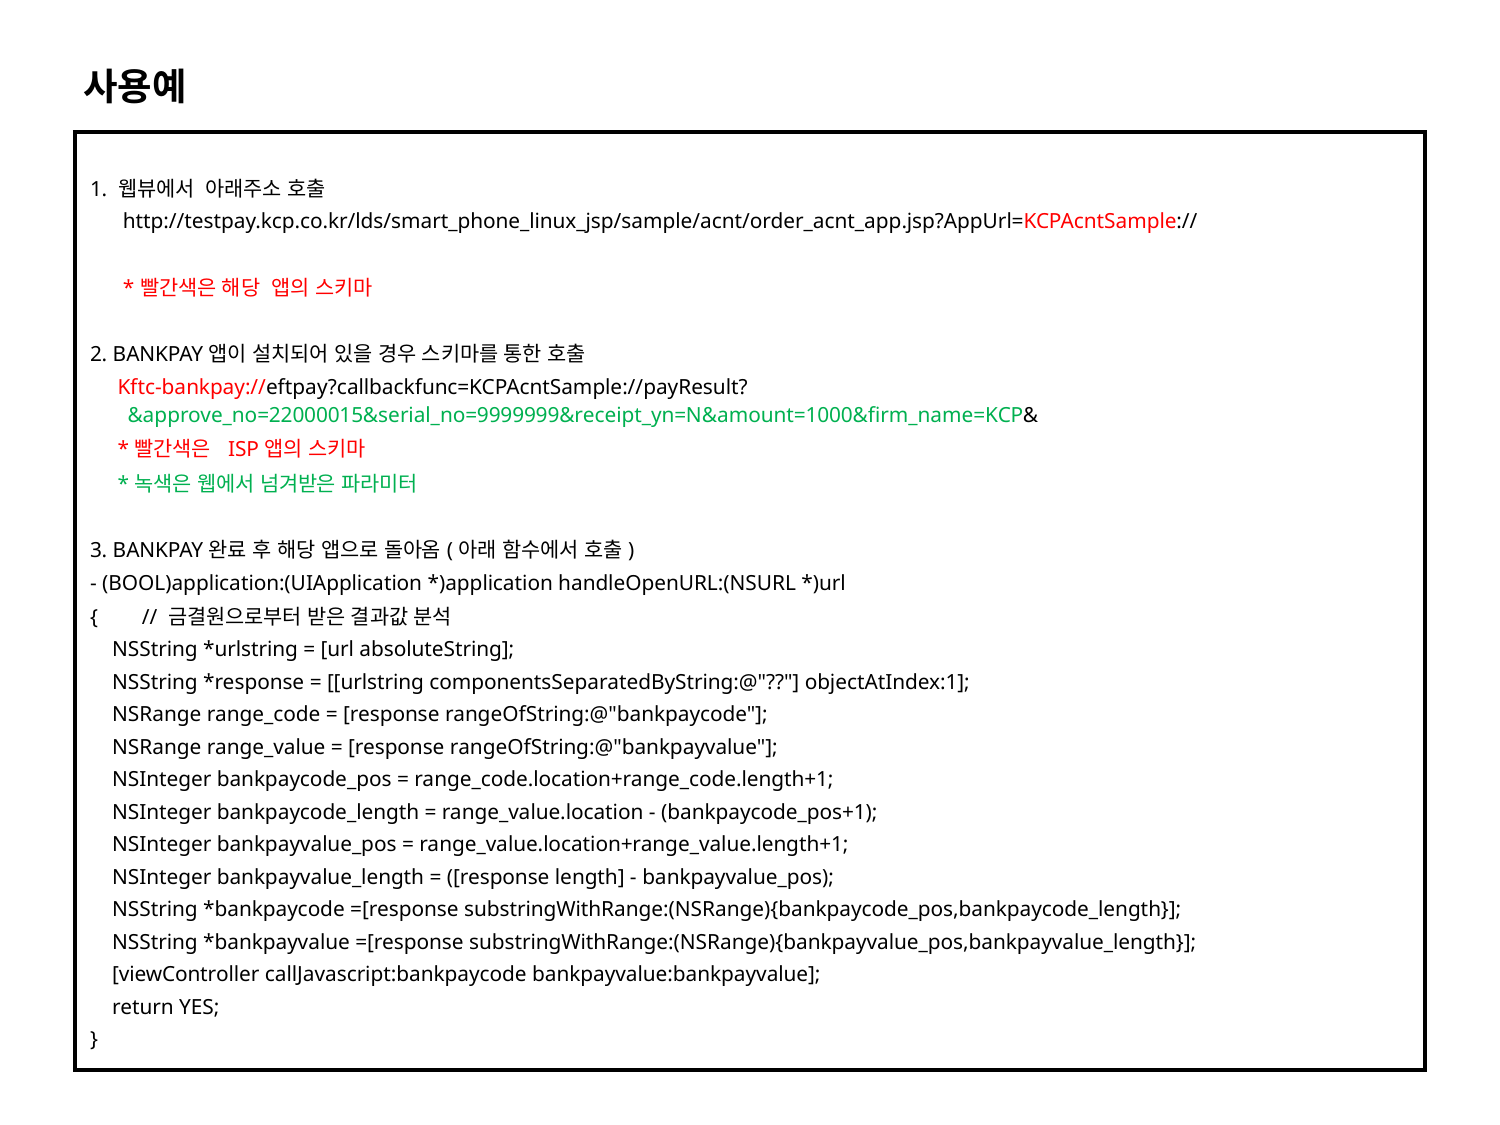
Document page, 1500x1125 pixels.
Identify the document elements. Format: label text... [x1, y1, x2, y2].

text_box 사용예 [51, 55, 202, 116]
table_header 1. 웹뷰에서 아래주소 호출 http://testpay.kcp.co.kr/lds/smart_phone_linux_jsp/sample/acnt/order_acnt_app.jsp?AppUrl=KCPAcntSample:// *빨간색은 해당 앱의 스키마 2. BANKPAY앱이 설치되어 있을 경우 스키마를 통한 호출 Kftc-bankpay://eftpay?callbackfunc=KCPAcntSample://payResult?&approve_no=22000015&serial_no=9999999&receipt_yn=N&amount=1000&firm_name=KCP& *빨간색은 ISP앱의 스키마 *녹색은 웹에서 넘겨받은 파라미터 3. BANKPAY완료 후 해당 앱으로 돌아옴(아래 함수에서 호출) - (BOOL)application:(UIApplication *)application handleOpenURL:(NSURL *)url { // 금결원으로부터 받은 결과값 분석 NSString *urlstring = [url absoluteString]; NSString *response = [[urlstring componentsSeparatedByString:@"??"] objectAtIndex:1]; NSRange range_code = [response rangeOfString:@"bankpaycode"]; NSRange range_value = [response rangeOfString:@"bankpayvalue"]; NSInteger bankpaycode_pos = range_code.location+range_code.length+1; NSInteger bankpaycode_length = range_value.location - (bankpaycode_pos+1); NSInteger bankpayvalue_pos = range_value.location+range_value.length+1; NSInteger bankpayvalue_length = ([response length] - bankpayvalue_pos); NSString *bankpaycode =[response substringWithRange:(NSRange){bankpaycode_pos,bankpaycode_length}]; NSString *bankpayvalue =[response substringWithRange:(NSRange){bankpayvalue_pos,bankpayvalue_length}]; [viewController callJavascript:bankpaycode bankpayvalue:bankpayvalue]; return YES; } [77, 134, 1423, 1068]
